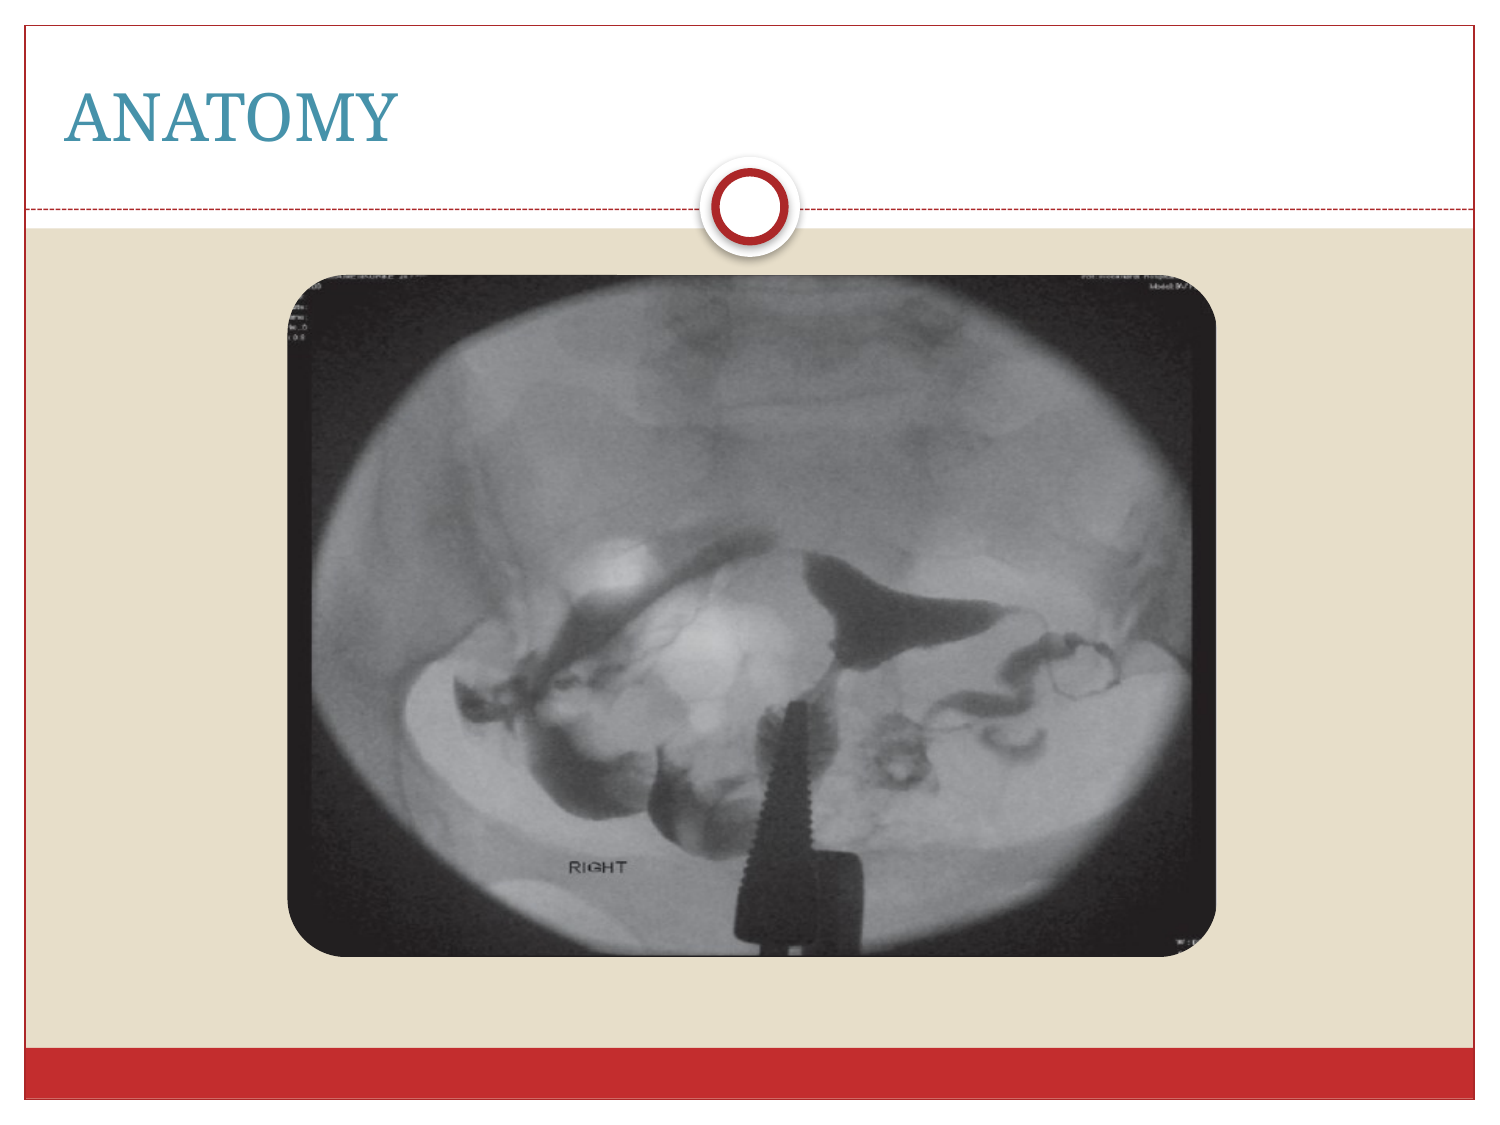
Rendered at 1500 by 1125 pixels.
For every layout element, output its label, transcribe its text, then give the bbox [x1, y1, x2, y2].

picture [287, 274, 1218, 958]
title Anatomy [49, 37, 1450, 162]
